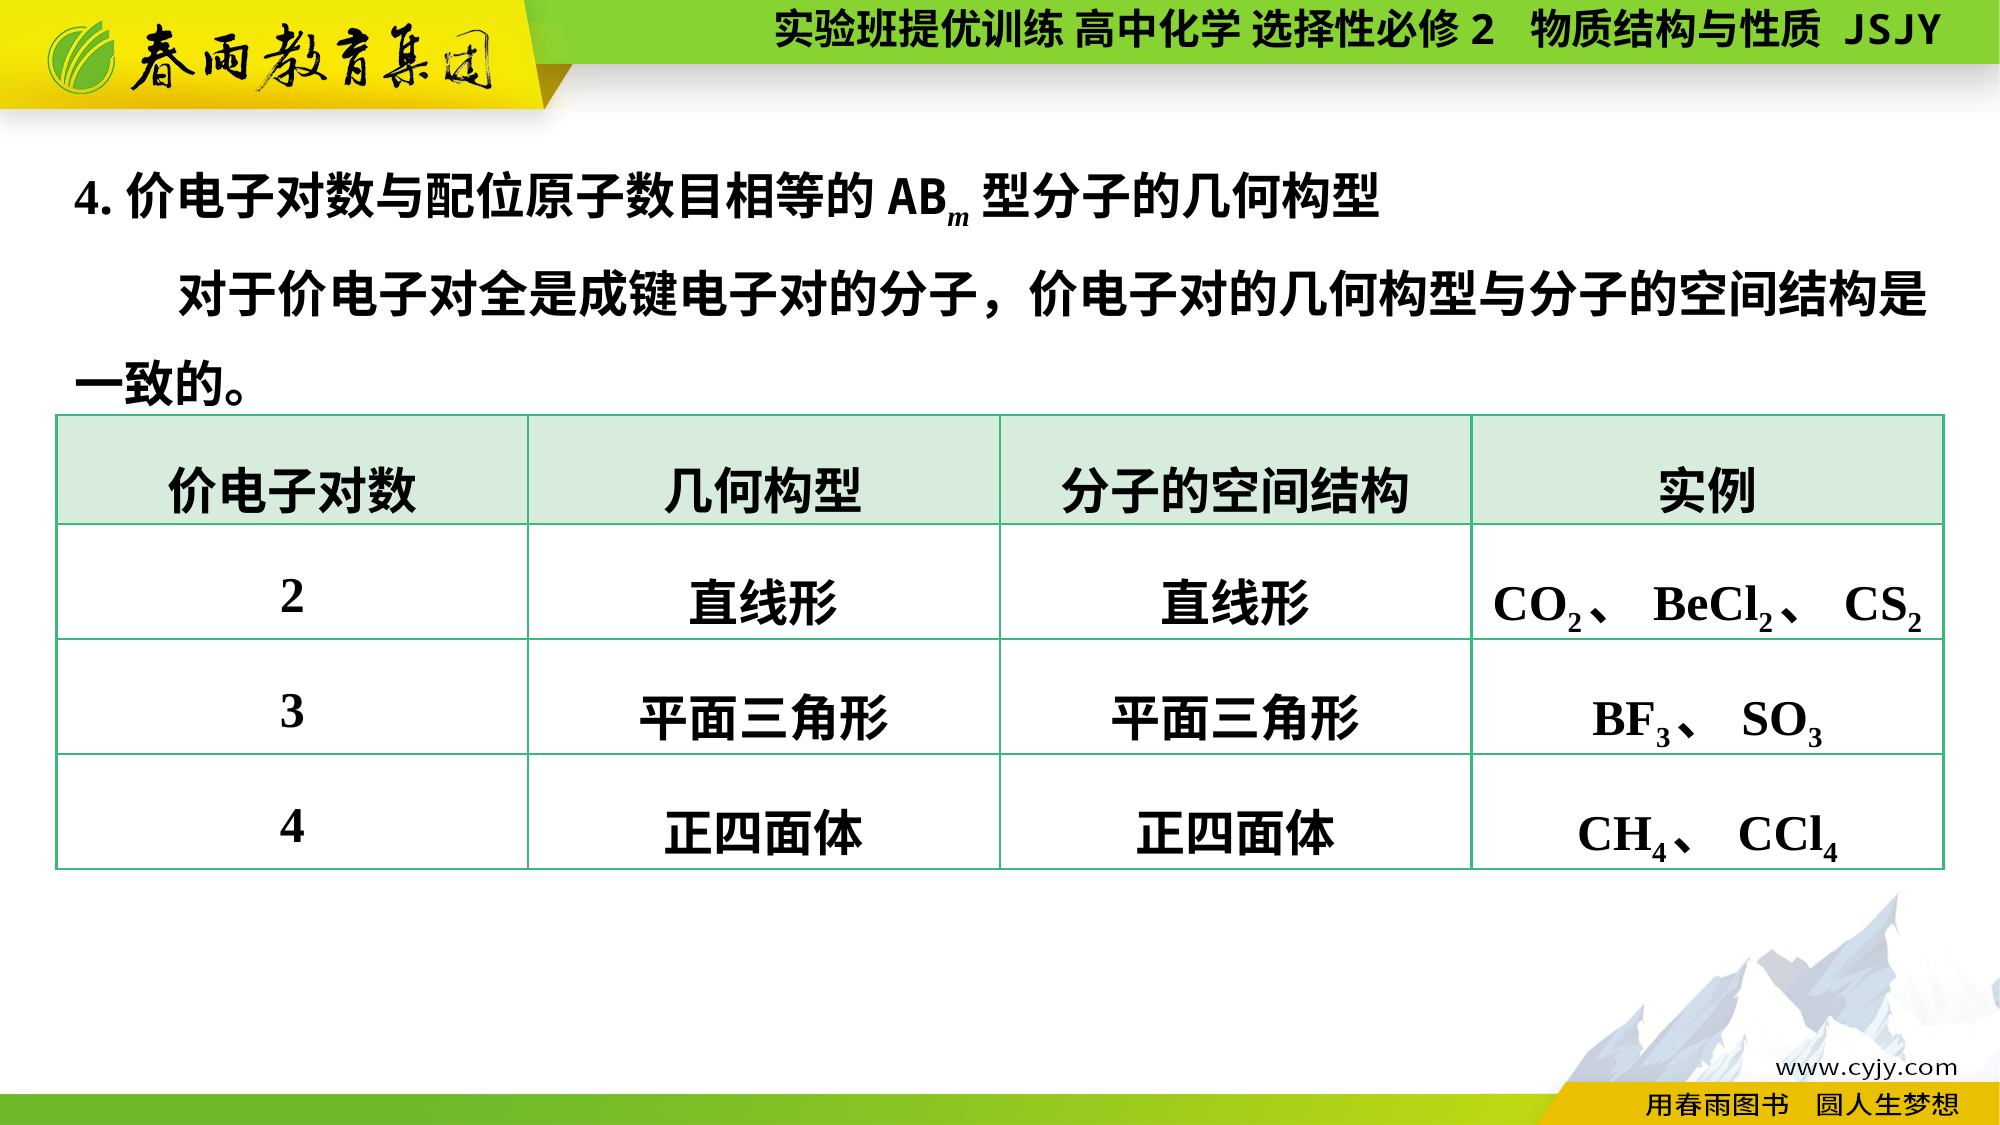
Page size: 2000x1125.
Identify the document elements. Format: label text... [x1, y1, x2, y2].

table_cell 直线形 [529, 525, 999, 638]
table_cell 4 [58, 755, 527, 868]
table_header 几何构型 [529, 416, 999, 523]
picture [0, 0, 2000, 1125]
table_header 分子的空间结构 [1001, 416, 1470, 523]
list 4.价电子对数与配位原子数目相等的ABm型分子的几何构型 对于价电子对全是成键电子对的分子，价电子对的几何构型与分子的空间结构是一致的。 [59, 122, 1944, 411]
table_cell 正四面体 [1001, 755, 1470, 868]
table_header 实例 [1473, 416, 1942, 523]
table_cell CO2、BeCl2、CS2 [1473, 525, 1942, 638]
table_cell 2 [58, 525, 527, 638]
table_cell 平面三角形 [1001, 640, 1470, 753]
table_cell 直线形 [1001, 525, 1470, 638]
table_cell BF3、SO3 [1473, 640, 1942, 753]
table_cell CH4、CCl4 [1473, 755, 1942, 868]
table_cell 3 [58, 640, 527, 753]
table_header 价电子对数 [58, 416, 527, 523]
table_cell 正四面体 [529, 755, 999, 868]
table_cell 平面三角形 [529, 640, 999, 753]
